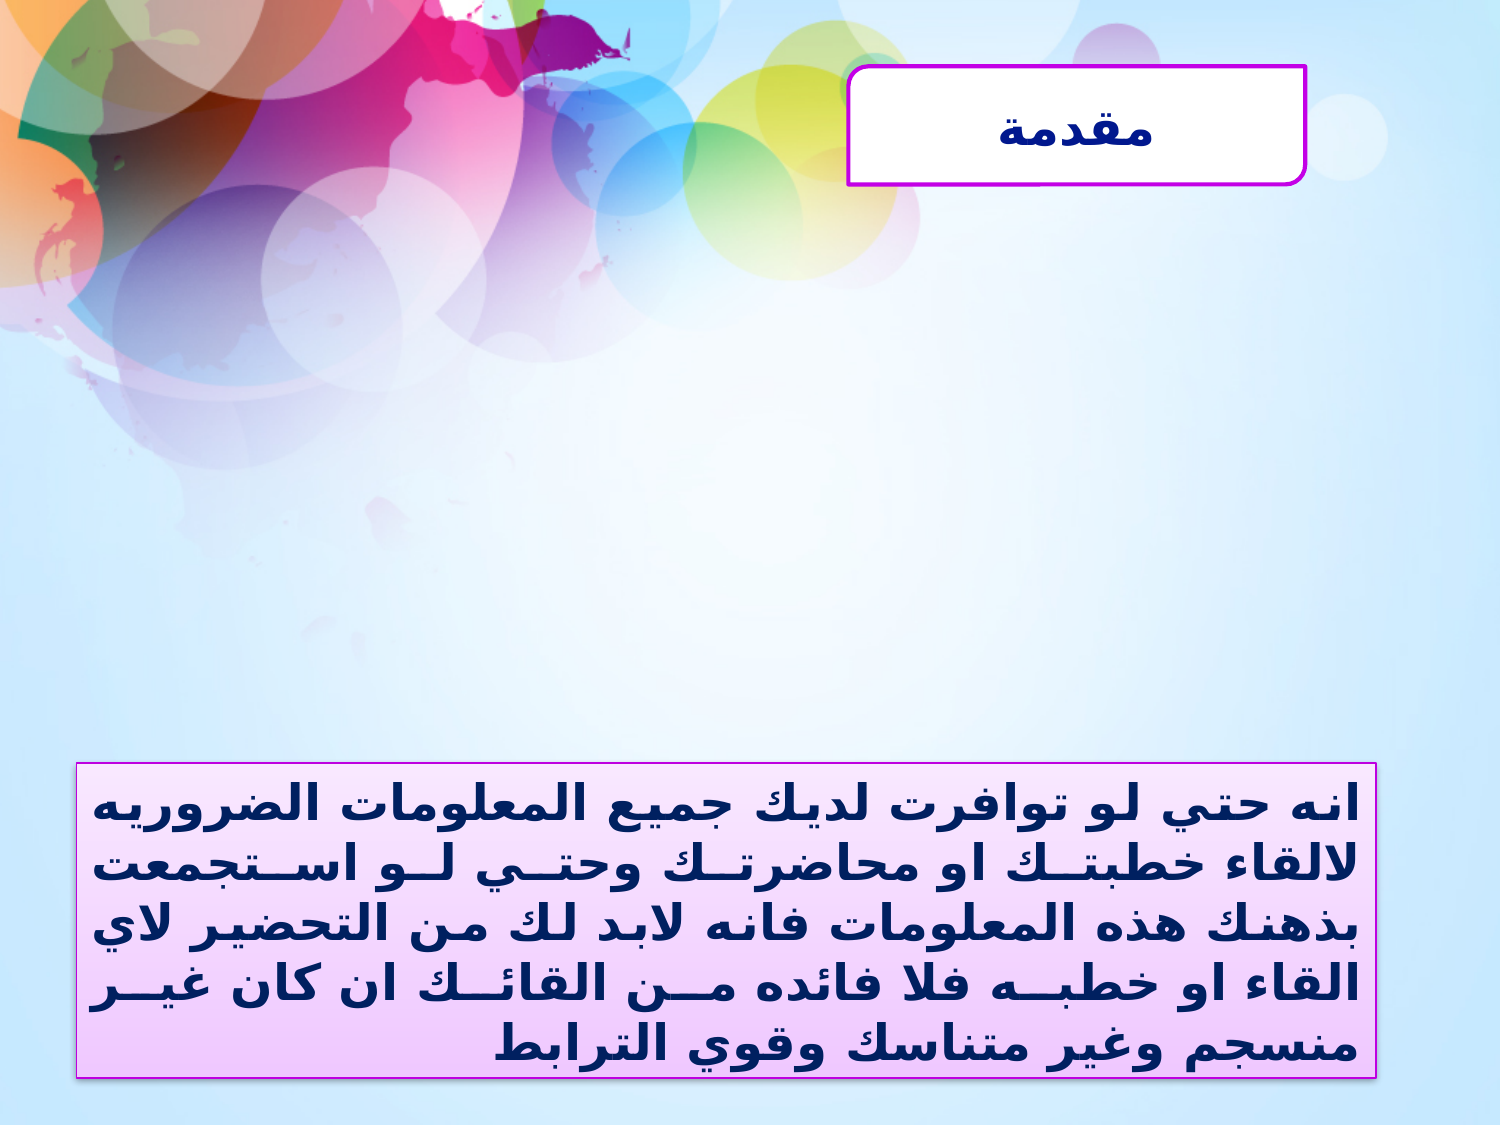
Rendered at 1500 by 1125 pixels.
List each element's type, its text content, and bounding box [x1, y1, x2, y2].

text_box انه حتي لو توافرت لديك جميع المعلومات الضروريه لالقاء خطبتك او محاضرتك وحتي لو استجمعت بذهنك هذه المعلومات فانه لابد لك من التحضير لاي القاء او خطبه فلا فائده من القائك ان كان غير منسجم وغير متناسك وقوي الترابط [76, 762, 1377, 1079]
picture [0, 0, 1500, 1125]
text_box مقدمة [846, 64, 1308, 187]
